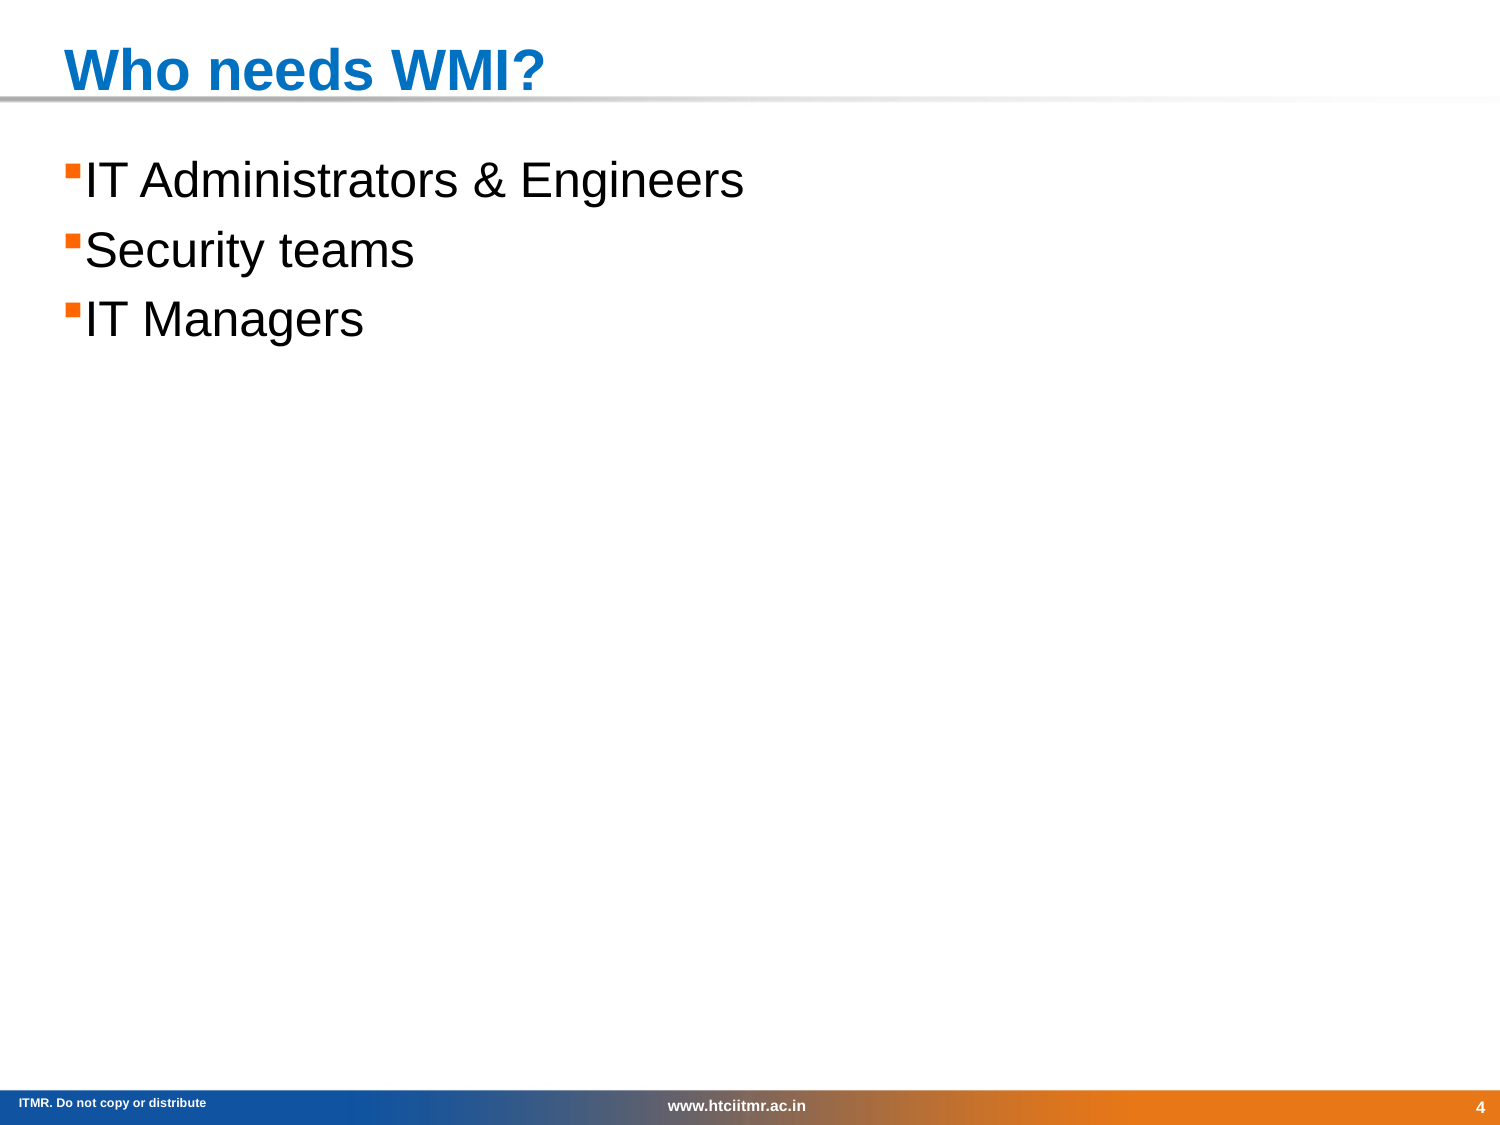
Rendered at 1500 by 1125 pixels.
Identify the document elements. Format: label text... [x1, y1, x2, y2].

title Who needs WMI? [50, 24, 1400, 113]
picture [0, 0, 1500, 1125]
list IT Administrators & Engineers Security teams IT Managers [46, 140, 1397, 883]
